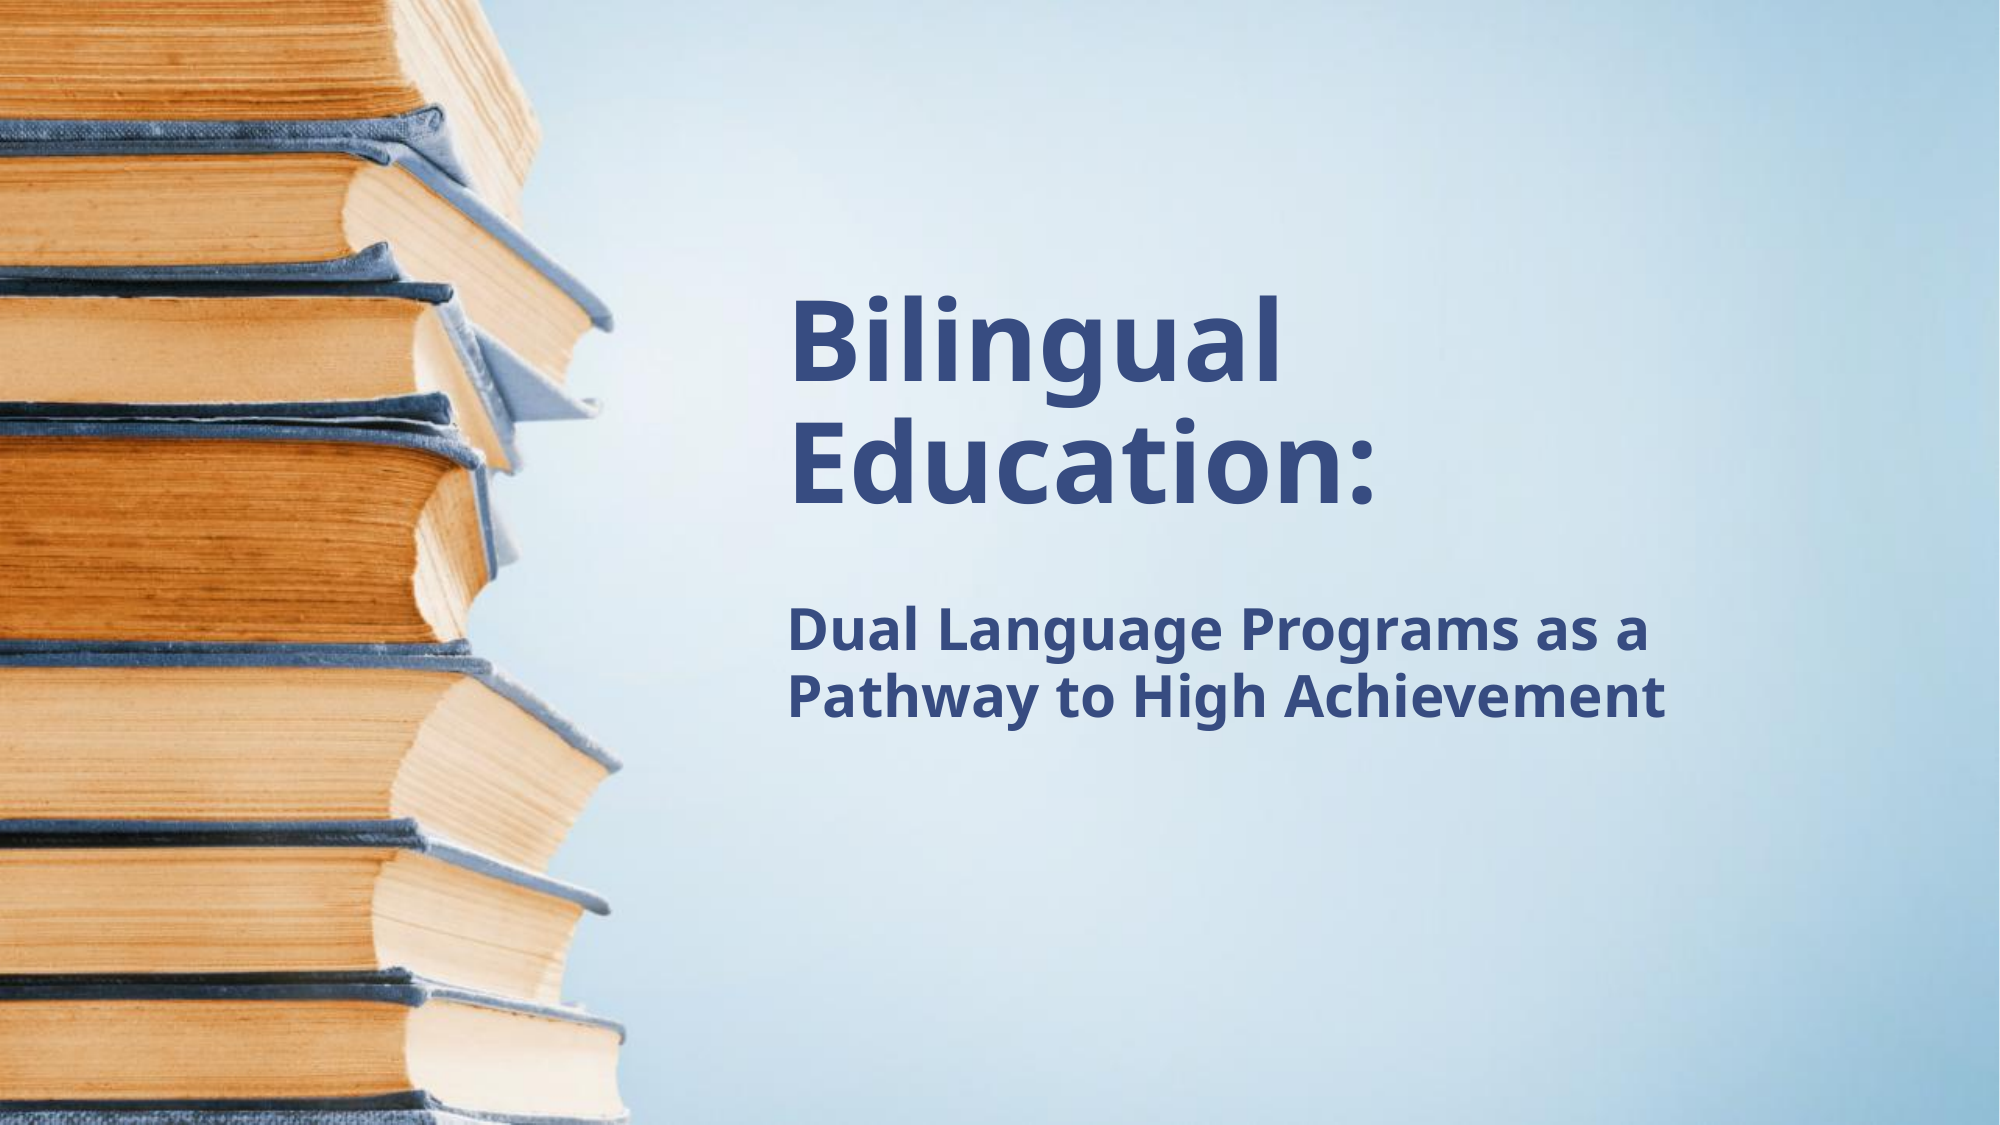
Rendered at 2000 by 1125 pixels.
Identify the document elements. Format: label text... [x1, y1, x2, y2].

title Bilingual Education: [766, 245, 1800, 538]
picture [0, 0, 2000, 1125]
subtitle Dual Language Programs as a Pathway to High Achievement [766, 587, 1917, 788]
